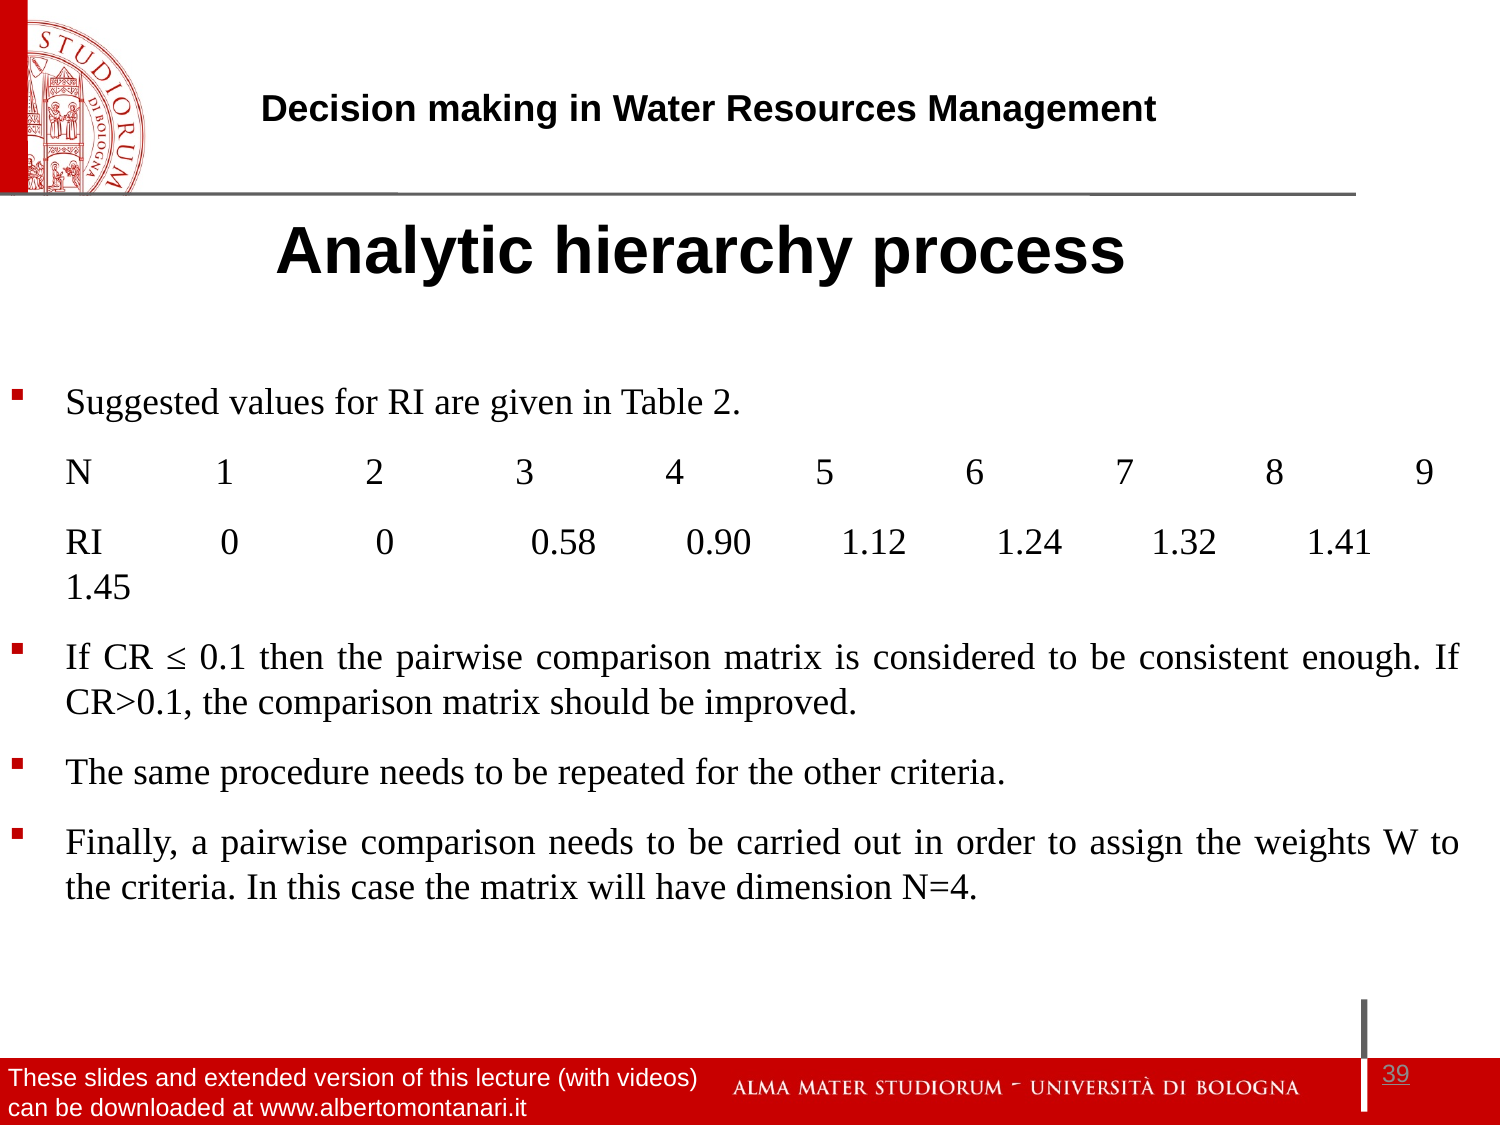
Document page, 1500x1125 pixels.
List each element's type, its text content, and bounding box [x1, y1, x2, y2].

list Suggested values for RI are given in Table 2. N 1 2 3 4 5 6 7 8 9 RI 0 0 0.58 0.90 1.12 1.24 1.32 1.41 1.45 If CR ≤ 0.1 then the pairwise comparison matrix is considered to be consistent enough. If CR>0.1, the comparison matrix should be improved. The same procedure needs to be repeated for the other criteria. Finally, a pairwise comparison needs to be carried out in order to assign the weights W to the criteria. In this case the matrix will have dimension N=4. [0, 369, 1477, 1022]
picture [28, 16, 151, 192]
text_box Analytic hierarchy process [105, 199, 1298, 294]
slide_number 39 [1074, 1042, 1425, 1103]
picture [0, 1058, 1500, 1125]
